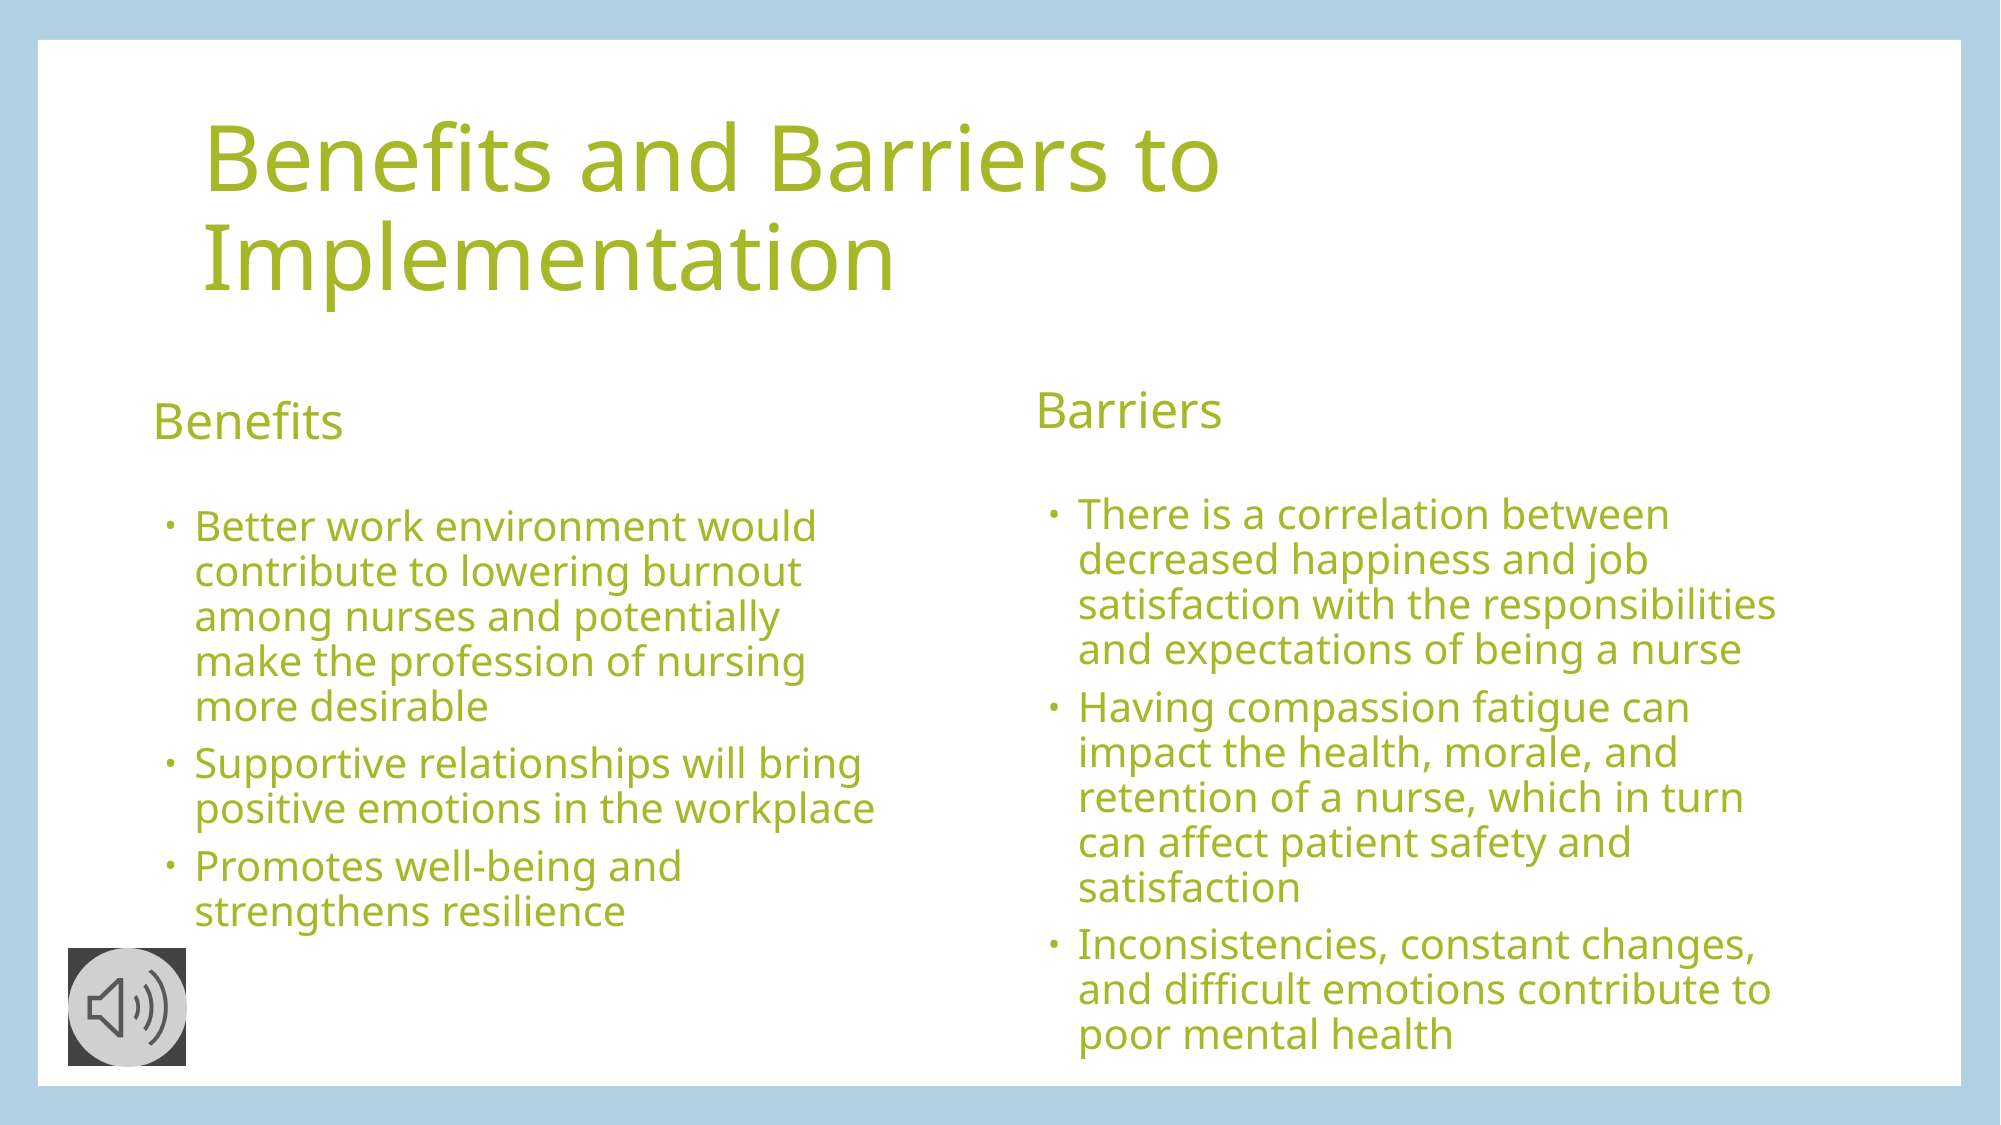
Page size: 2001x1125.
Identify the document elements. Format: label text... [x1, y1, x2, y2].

list Benefits [137, 355, 984, 491]
list Better work environment would contribute to lowering burnout among nurses and potentially make the profession of nursing more desirable Supportive relationships will bring positive emotions in the workplace Promotes well-being and strengthens resilience [59, 497, 906, 1102]
list Barriers [1020, 345, 1871, 481]
list There is a correlation between decreased happiness and job satisfaction with the responsibilities and expectations of being a nurse Having compassion fatigue can impact the health, morale, and retention of a nurse, which in turn can affect patient safety and satisfaction Inconsistencies, constant changes, and difficult emotions contribute to poor mental health [942, 486, 1794, 1091]
title Benefits and Barriers to Implementation [187, 99, 1808, 323]
picture [67, 947, 188, 1068]
